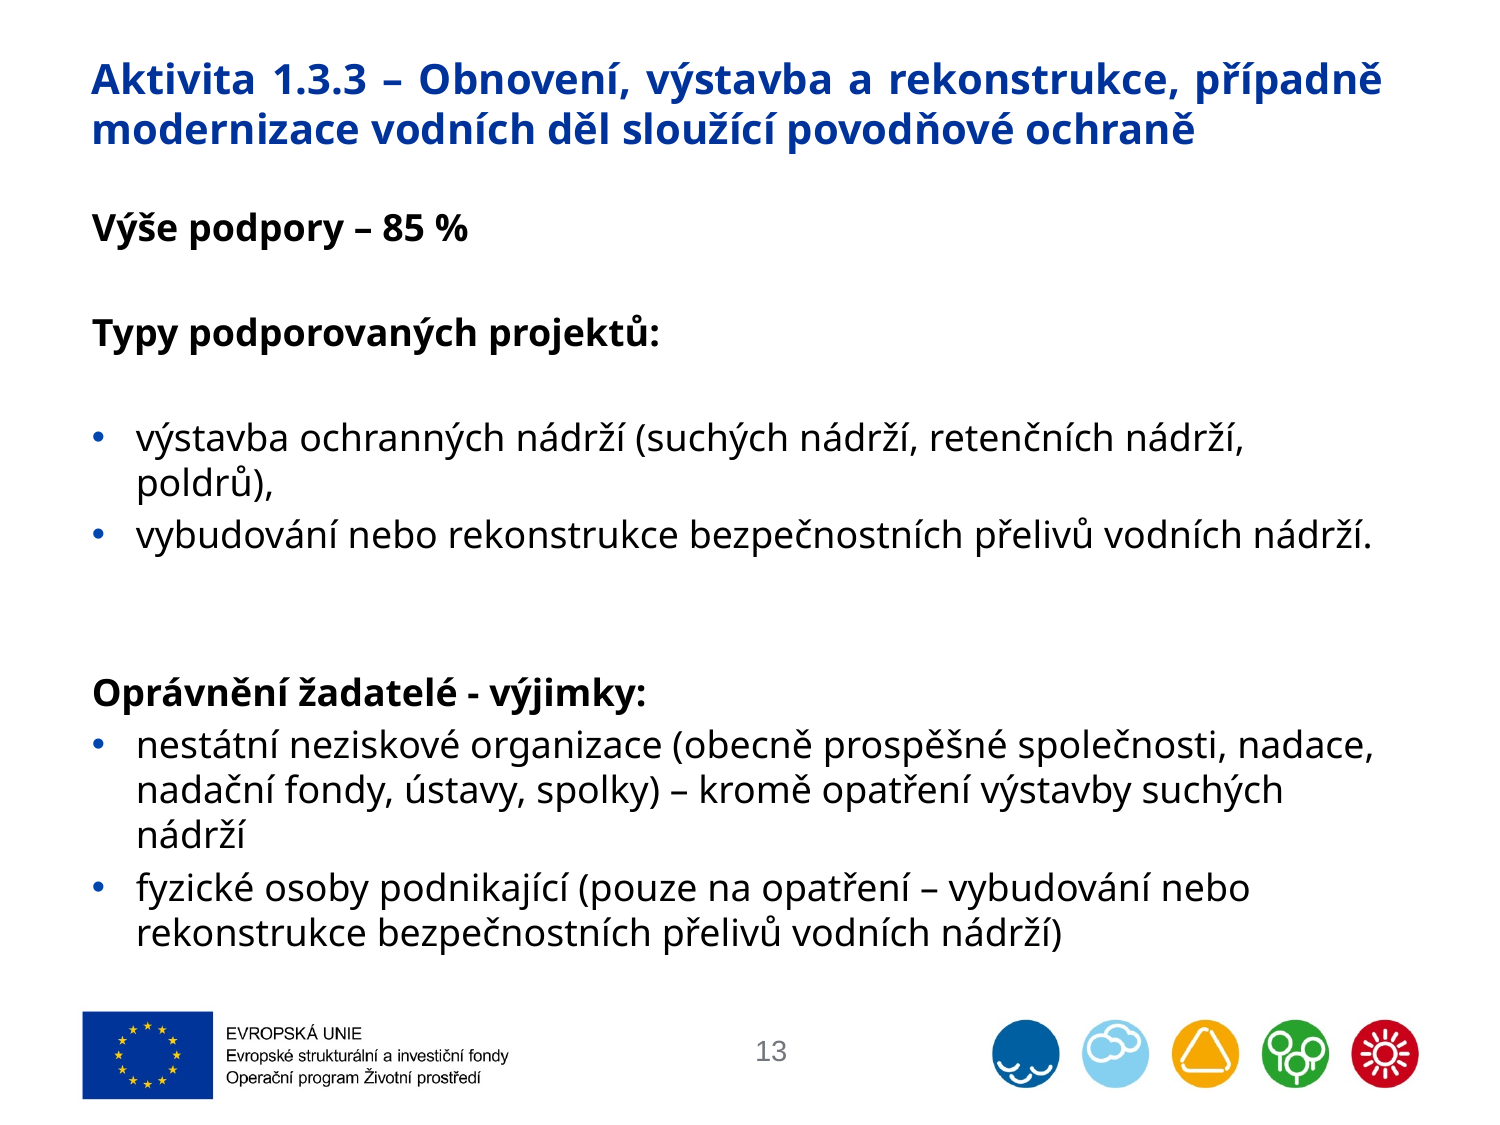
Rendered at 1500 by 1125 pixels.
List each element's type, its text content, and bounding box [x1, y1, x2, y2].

picture [53, 999, 561, 1112]
title Aktivita 1.3.3 – Obnovení, výstavba a rekonstrukce, případně modernizace vodních děl sloužící povodňové ochraně [76, 45, 1400, 161]
picture [986, 1015, 1424, 1094]
slide_number 13 [596, 1024, 947, 1103]
list Výše podpory – 85 % Typy podporovaných projektů: výstavba ochranných nádrží (suchých nádrží, retenčních nádrží, poldrů), vybudování nebo rekonstrukce bezpečnostních přelivů vodních nádrží. Oprávnění žadatelé - výjimky: nestátní neziskové organizace (obecně prospěšné společnosti, nadace, nadační fondy, ústavy, spolky) – kromě opatření výstavby suchých nádrží fyzické osoby podnikající (pouze na opatření – vybudování nebo rekonstrukce bezpečnostních přelivů vodních nádrží) [76, 196, 1407, 941]
